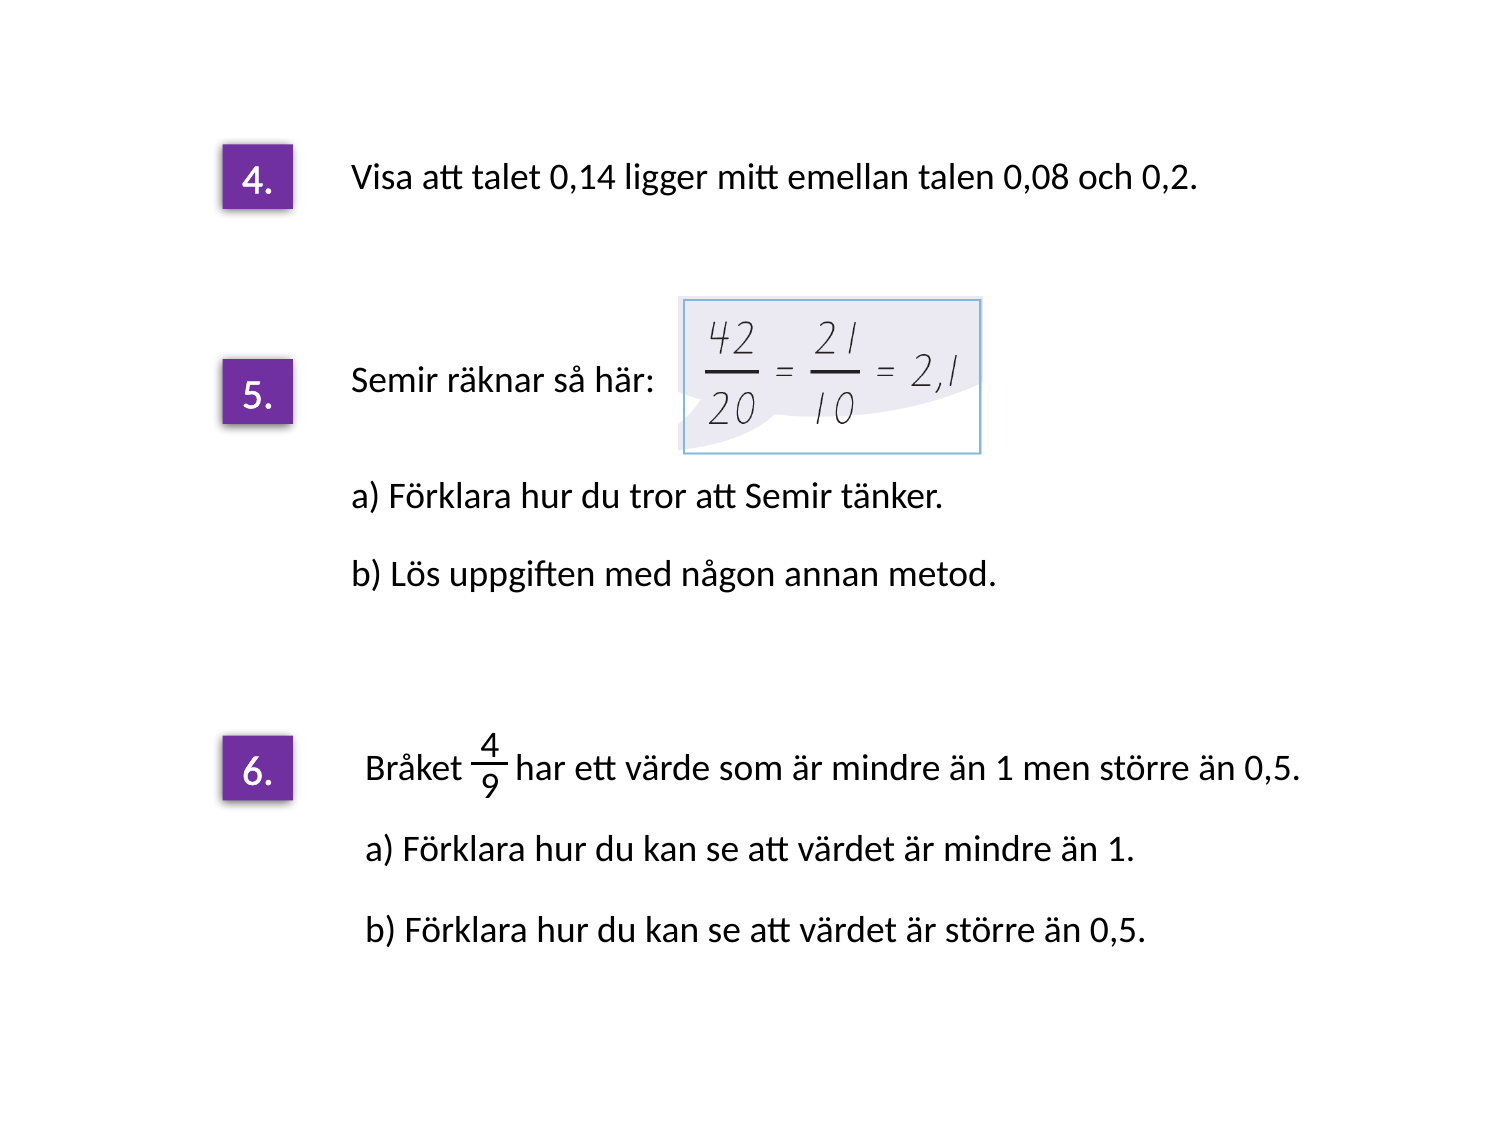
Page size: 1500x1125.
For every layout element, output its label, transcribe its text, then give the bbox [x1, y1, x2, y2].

picture [678, 296, 983, 458]
text_box 4. [222, 144, 293, 209]
text_box Semir räknar så här: [336, 347, 678, 408]
text_box Visa att talet 0,14 ligger mitt emellan talen 0,08 och 0,2. [336, 144, 1306, 204]
text_box 5. [222, 359, 293, 424]
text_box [350, 712, 1369, 814]
text_box 6. [222, 735, 293, 801]
text_box b) Lös uppgiften med någon annan metod. [336, 541, 1029, 602]
text_box a) Förklara hur du tror att Semir tänker. [336, 463, 1029, 524]
text_box a) Förklara hur du kan se att värdet är mindre än 1. [350, 816, 1351, 877]
text_box b) Förklara hur du kan se att värdet är större än 0,5. [350, 898, 1238, 958]
